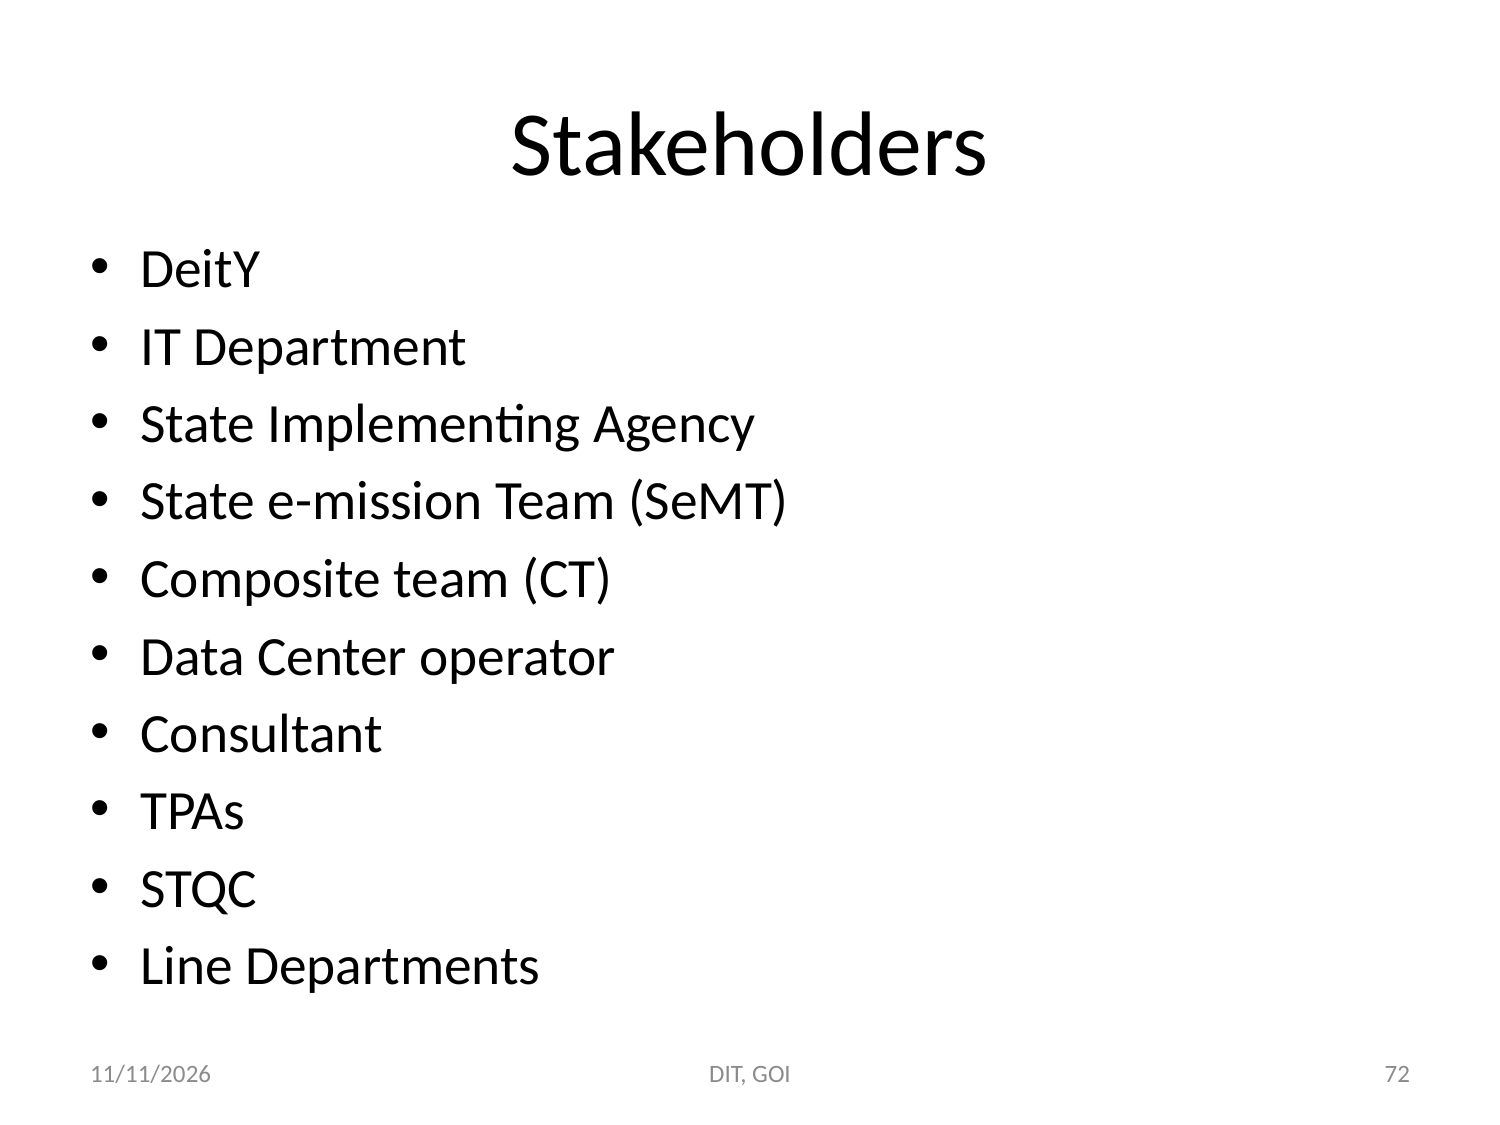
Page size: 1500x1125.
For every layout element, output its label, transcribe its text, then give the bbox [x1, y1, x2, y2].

footer DIT, GOI [512, 1042, 988, 1103]
list DeitY IT Department State Implementing Agency State e-mission Team (SeMT) Composite team (CT) Data Center operator Consultant TPAs STQC Line Departments [75, 224, 1425, 1005]
slide_number 72 [1074, 1042, 1425, 1103]
title Stakeholders [75, 45, 1425, 224]
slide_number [75, 1042, 425, 1103]
